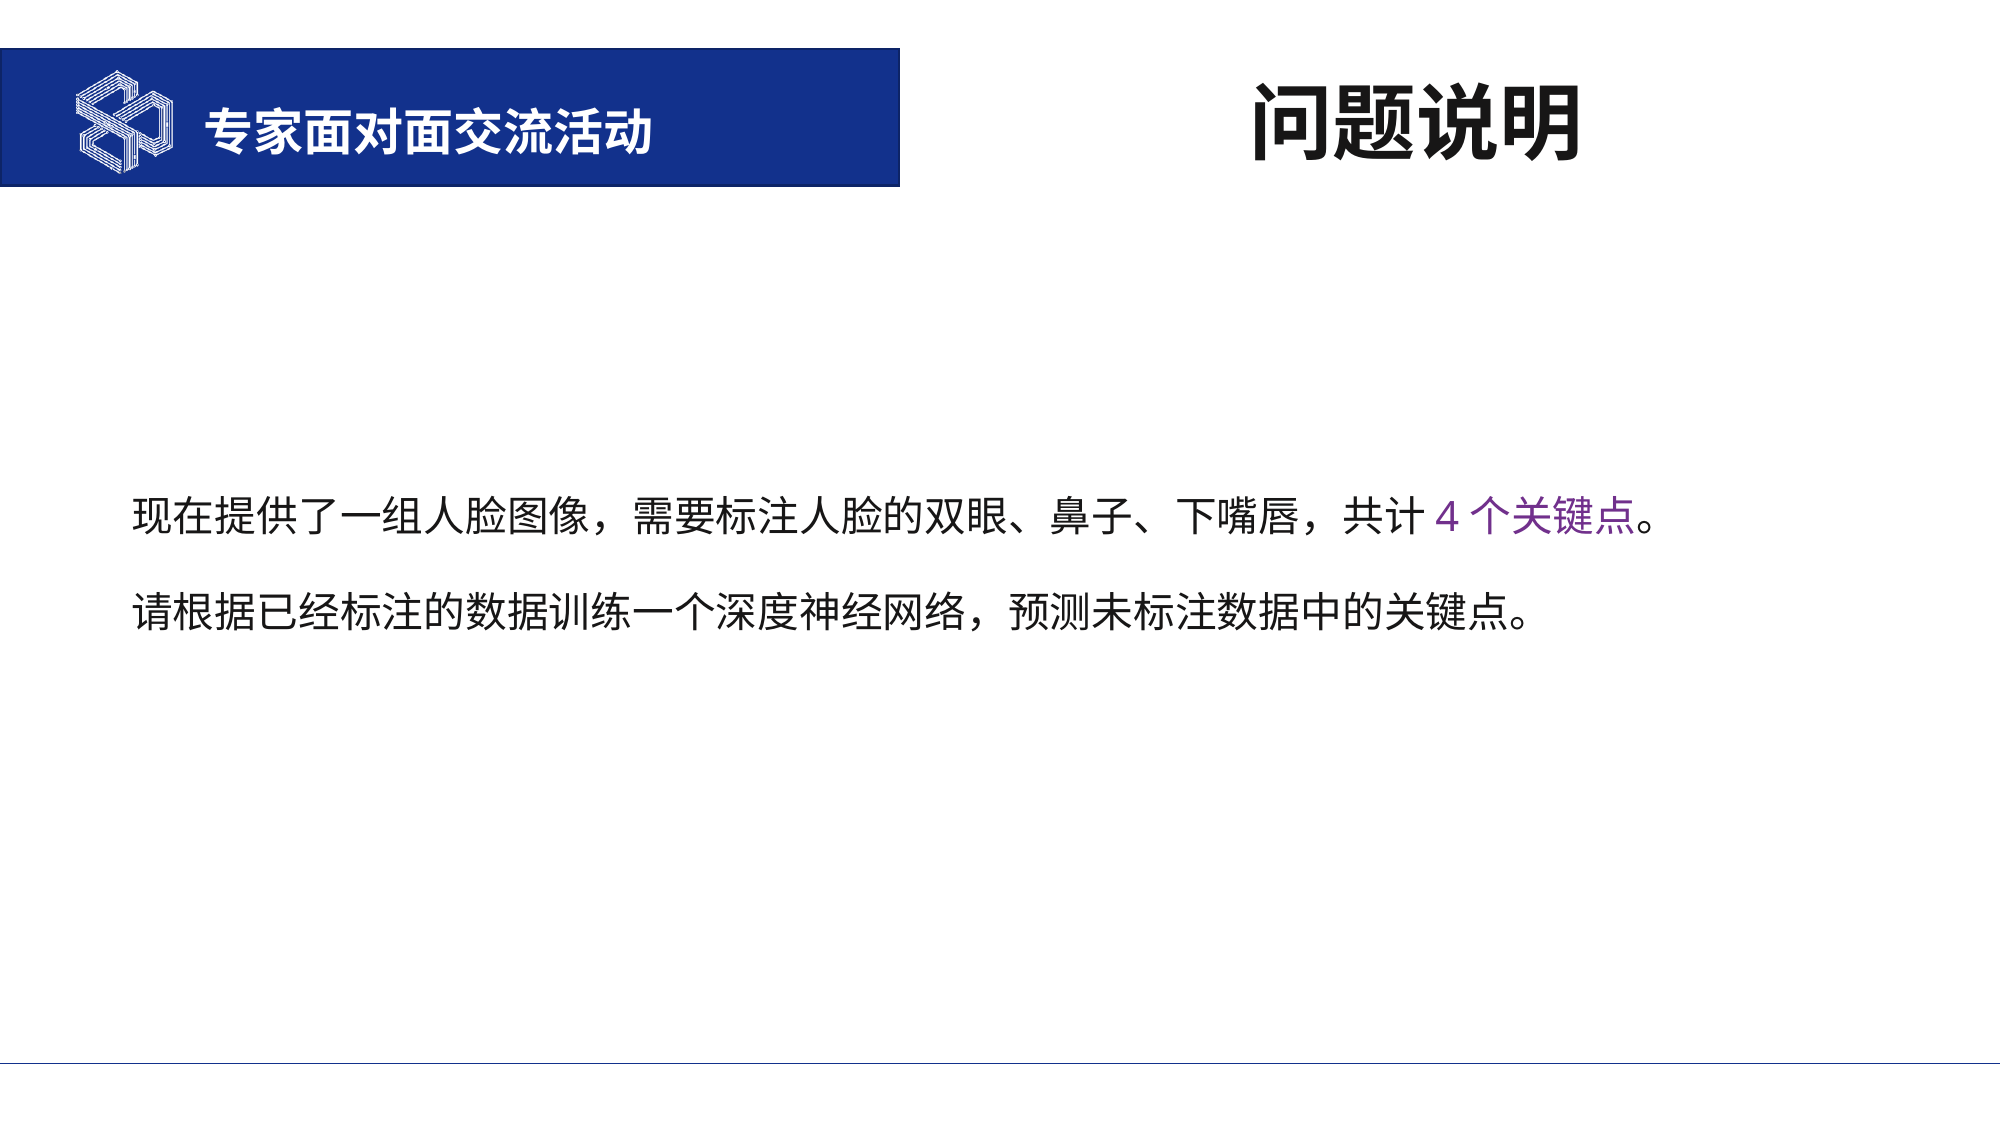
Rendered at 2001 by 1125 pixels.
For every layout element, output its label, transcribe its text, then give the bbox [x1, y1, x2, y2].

text_box 问题说明 [915, 63, 1917, 178]
picture [76, 70, 173, 174]
text_box 专家面对面交流活动 [188, 80, 884, 168]
text_box 现在提供了一组人脸图像，需要标注人脸的双眼、鼻子、下嘴唇，共计4个关键点。 请根据已经标注的数据训练一个深度神经网络，预测未标注数据中的关键点。 [116, 457, 1847, 667]
text_box [0, 48, 900, 187]
